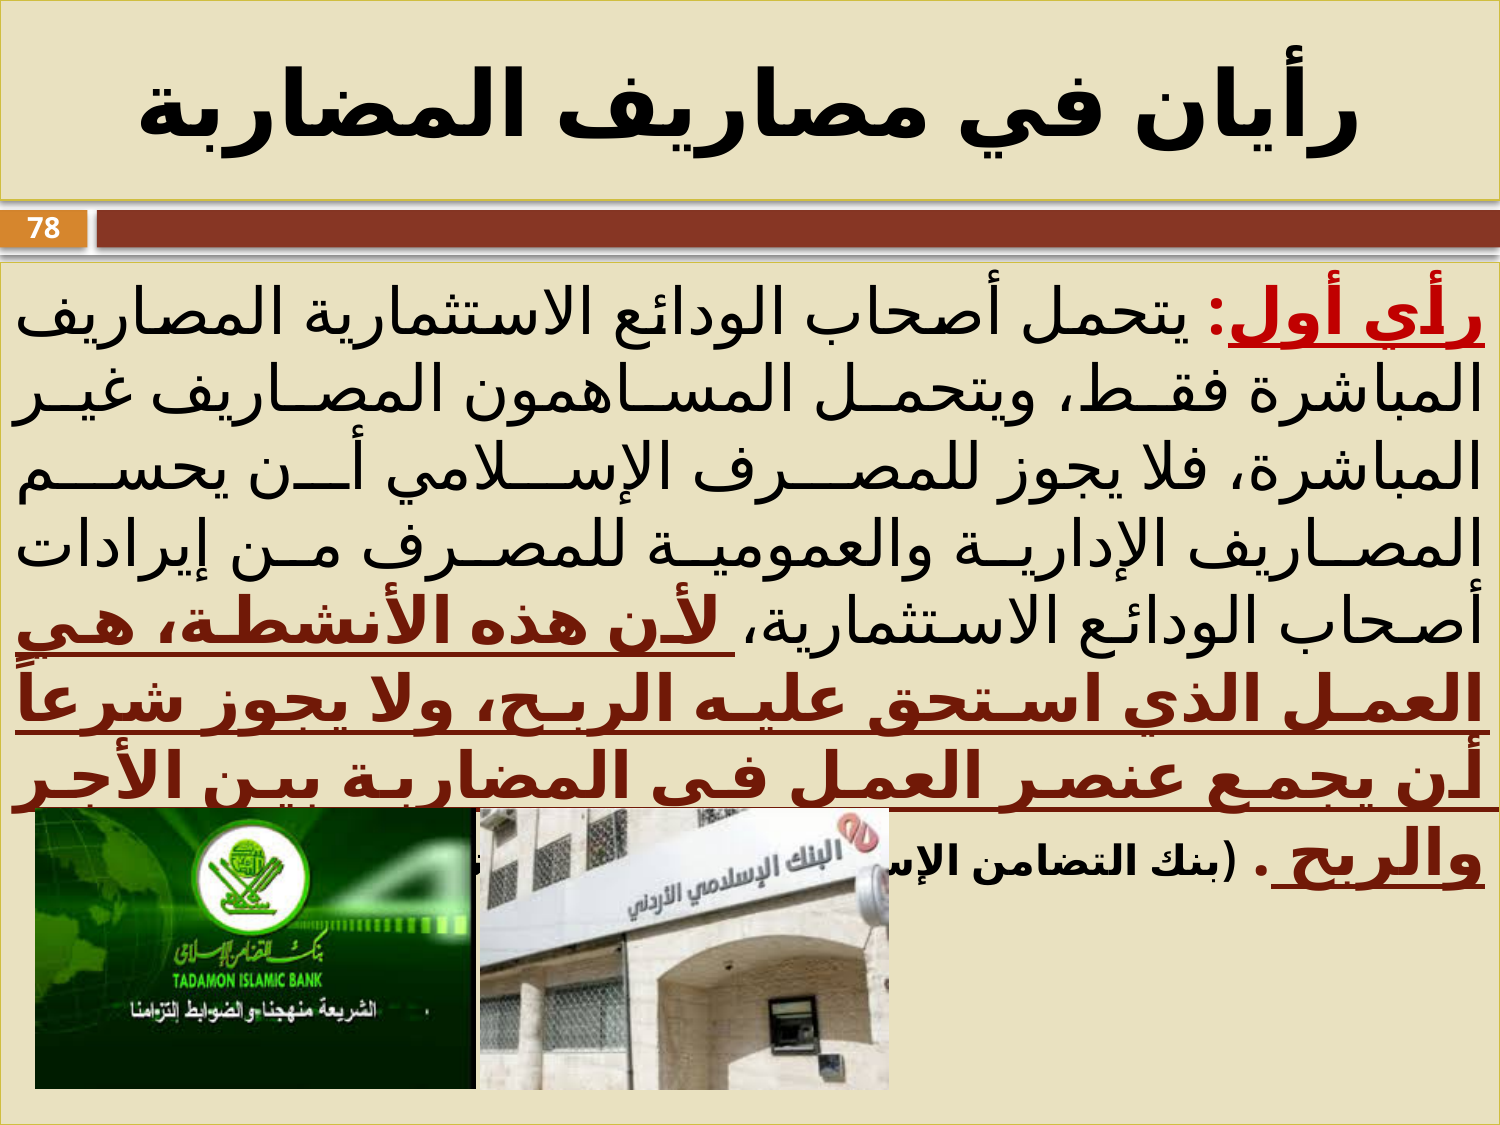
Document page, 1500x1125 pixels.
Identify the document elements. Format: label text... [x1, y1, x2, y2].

list رأي أول: يتحمل أصحاب الودائع الاستثمارية المصاريف المباشرة فقط، ويتحمل المساهمون المصاريف غير المباشرة، فلا يجوز للمصرف الإسلامي أن يحسم المصاريف الإدارية والعمومية للمصرف من إيرادات أصحاب الودائع الاستثمارية، لأن هذه الأنشطة، هي العمل الذي استحق عليه الربح، ولا يجوز شرعاً أن يجمع عنصر العمل في المضاربة بين الأجر والربح . (بنك التضامن الإسلامي السوداني والبنك الإسلامي الأردني) [0, 262, 1500, 1125]
picture [34, 808, 477, 1089]
slide_number 78 [0, 208, 88, 249]
title رأيان في مصاريف المضاربة [0, 0, 1500, 201]
picture [480, 808, 889, 1091]
